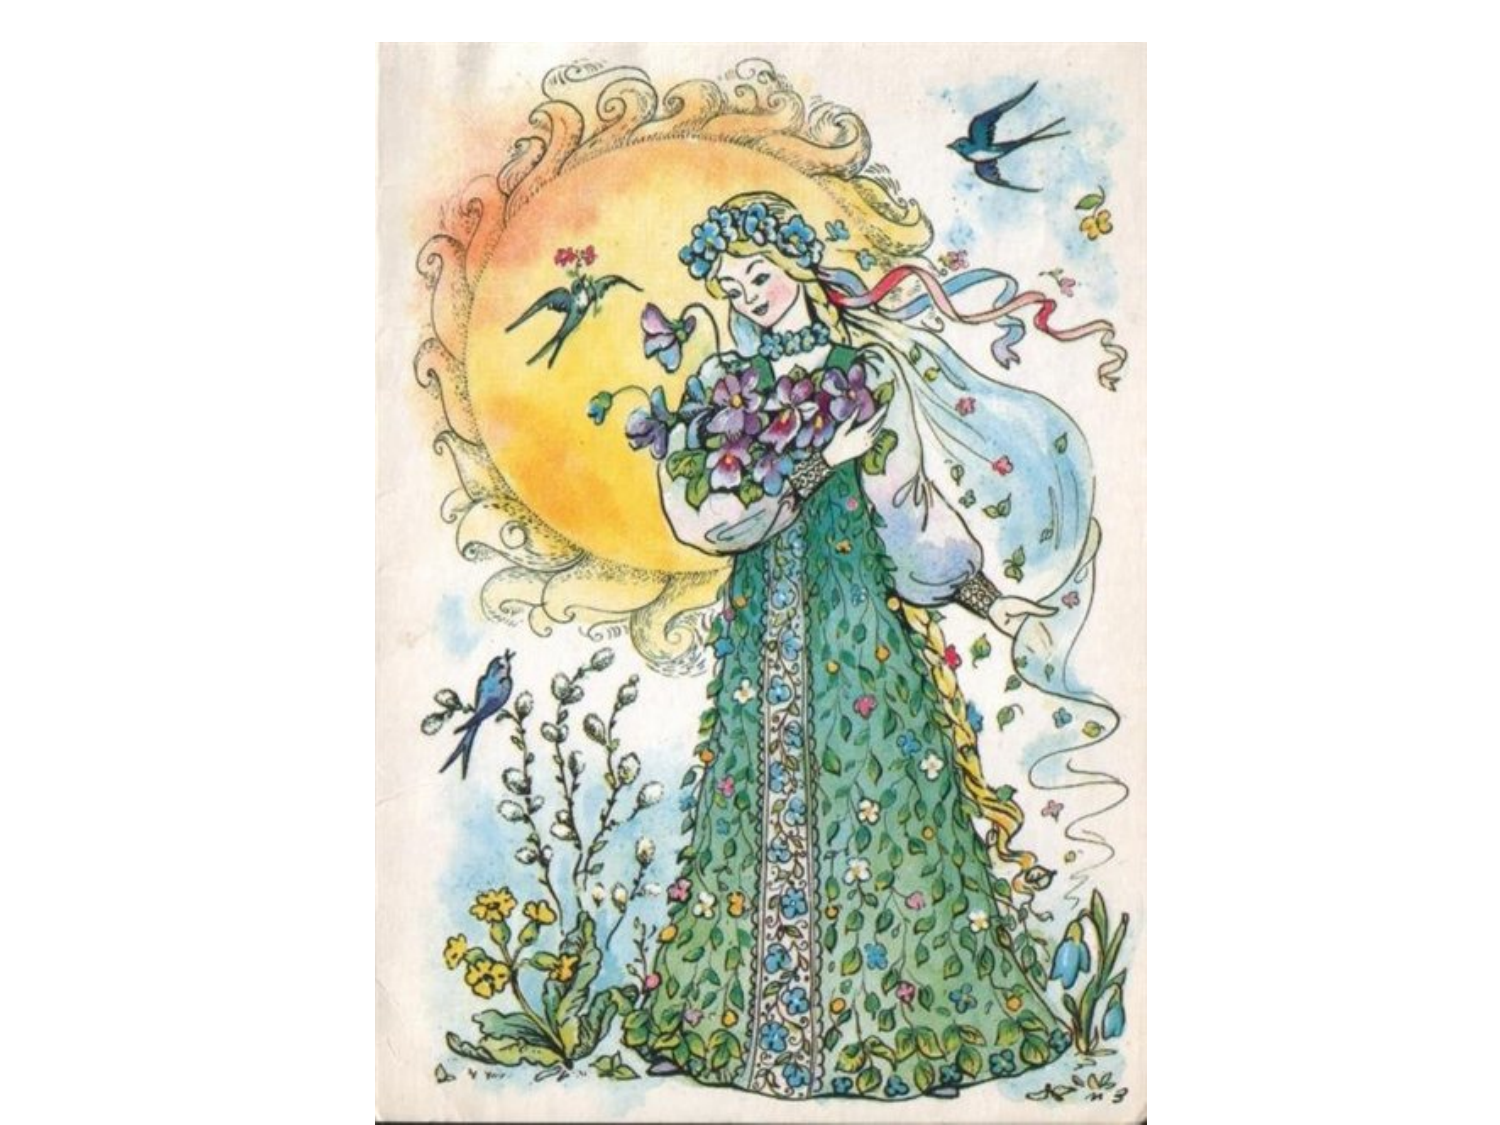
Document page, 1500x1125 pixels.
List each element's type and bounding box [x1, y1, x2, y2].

picture [374, 42, 1147, 1125]
